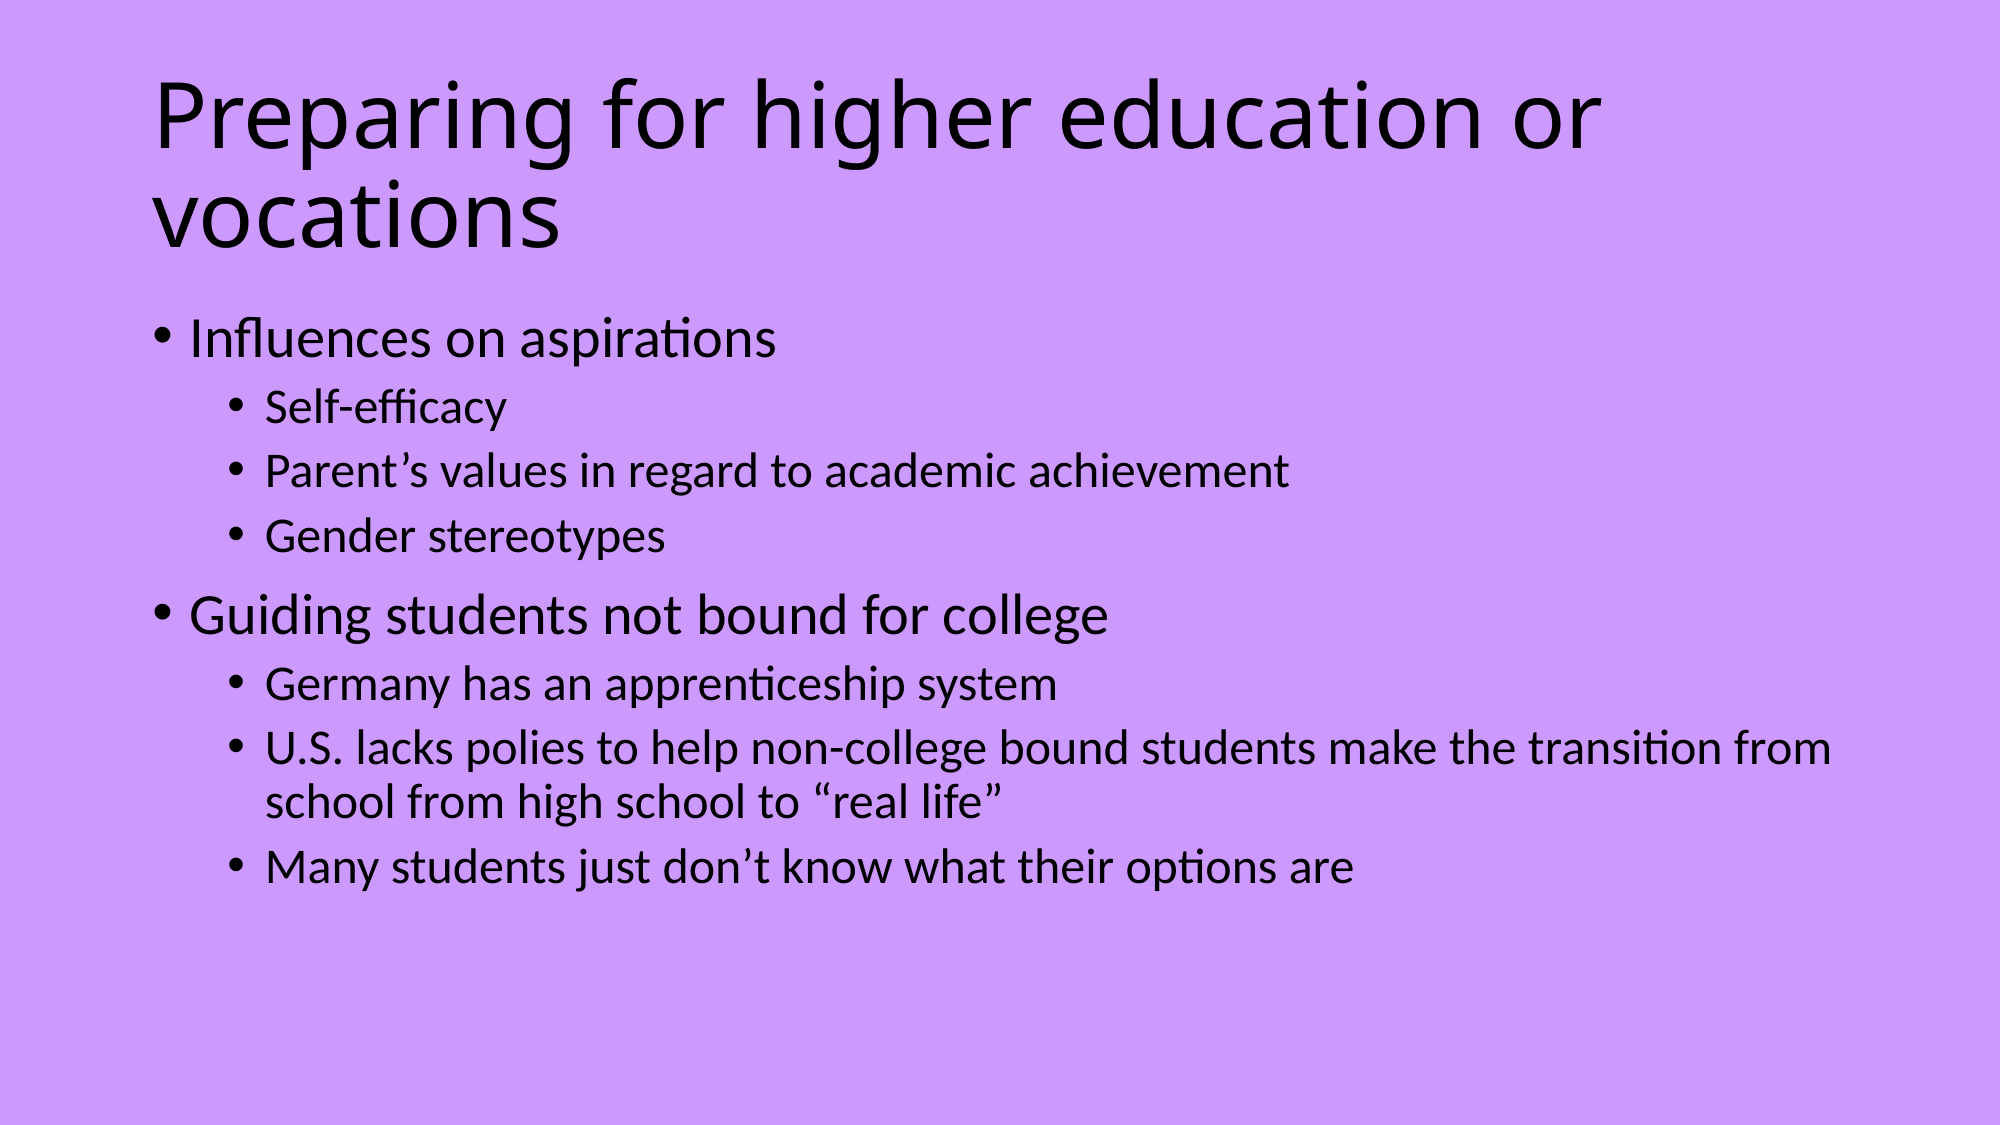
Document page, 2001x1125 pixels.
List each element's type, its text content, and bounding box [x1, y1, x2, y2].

title Preparing for higher education or vocations [137, 59, 1863, 278]
list Influences on aspirations Self-efficacy Parent’s values in regard to academic achievement Gender stereotypes Guiding students not bound for college Germany has an apprenticeship system U.S. lacks polies to help non-college bound students make the transition from school from high school to “real life” Many students just don’t know what their options are [137, 299, 1863, 1014]
